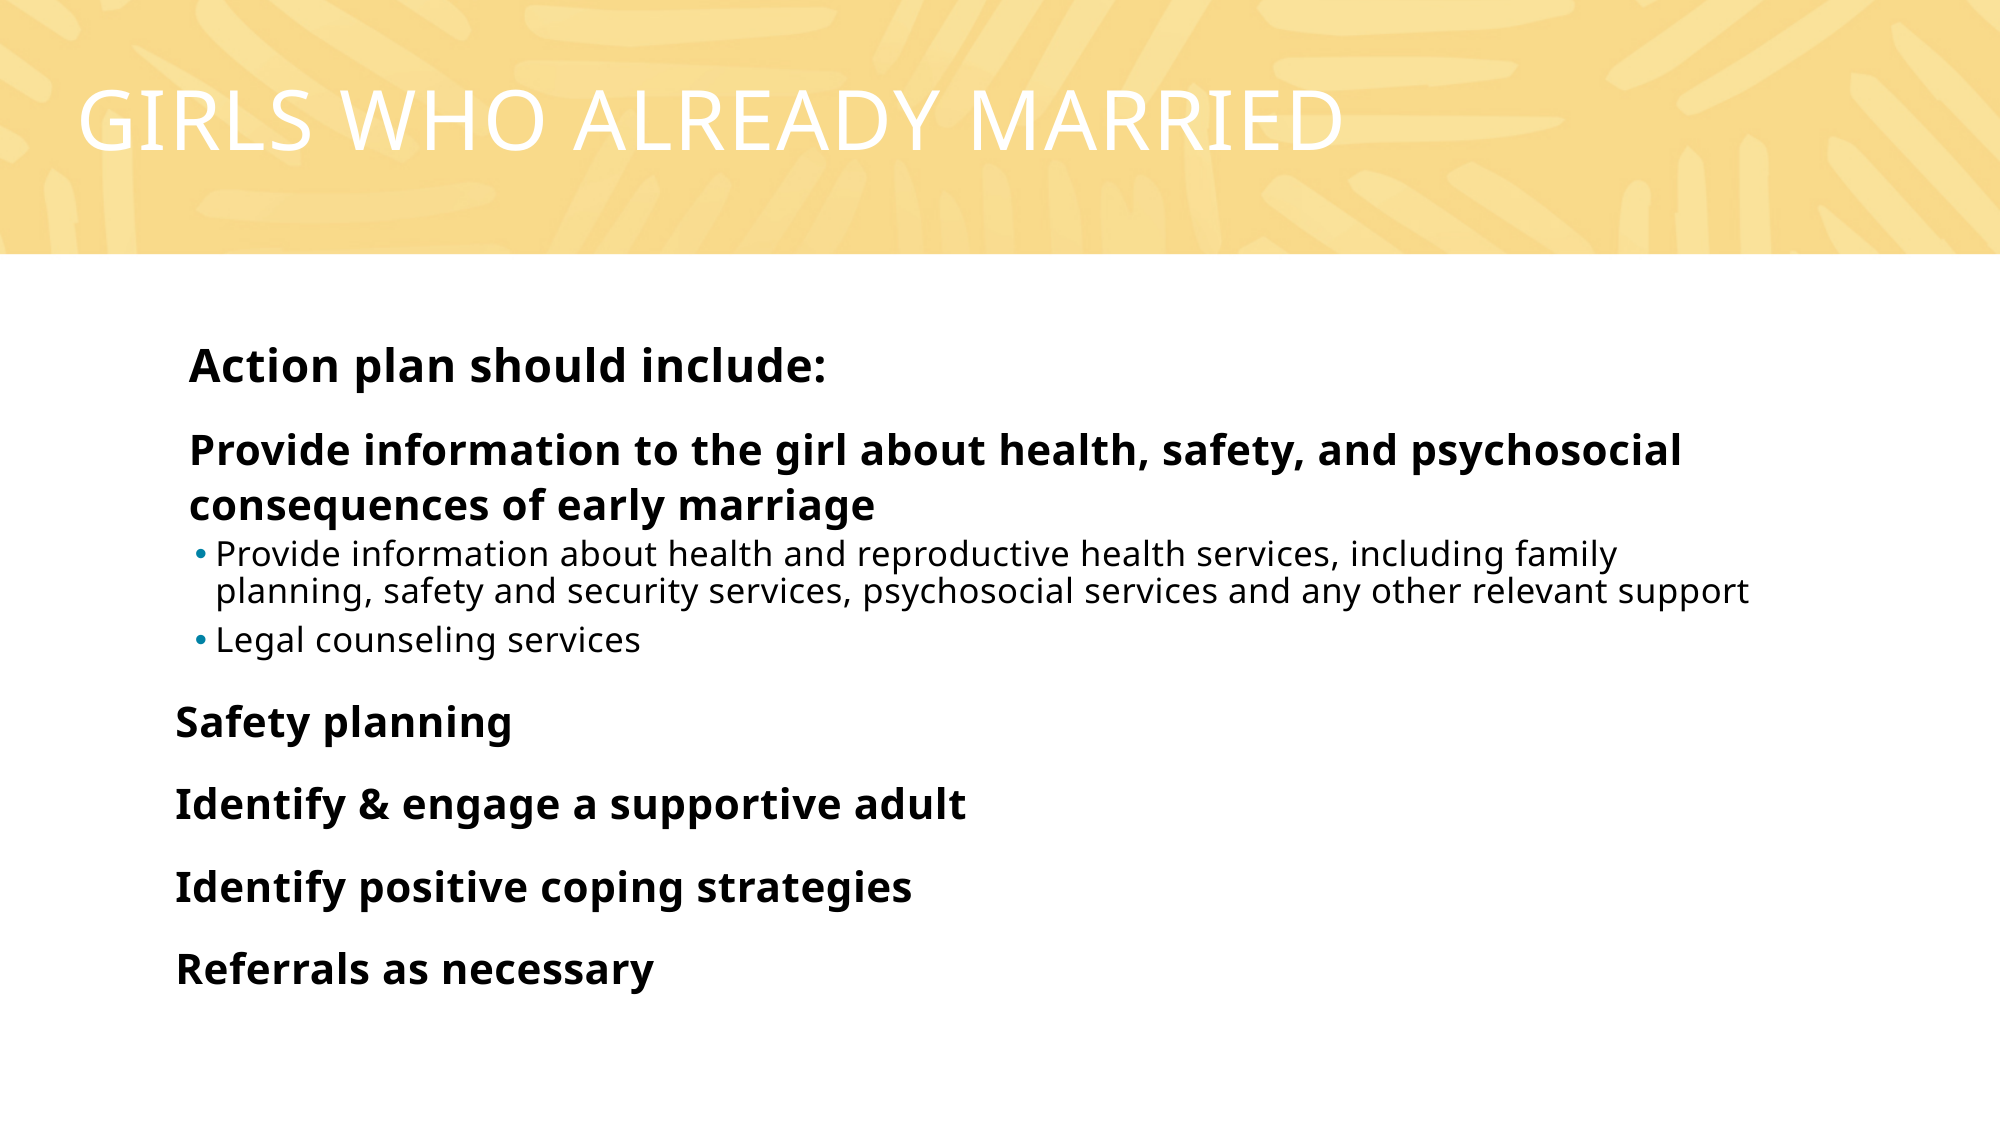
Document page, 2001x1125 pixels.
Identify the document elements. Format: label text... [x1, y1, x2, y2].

picture [0, 0, 2000, 1125]
list Action plan should include: Provide information to the girl about health, safety, and psychosocial consequences of early marriage Provide information about health and reproductive health services, including family planning, safety and security services, psychosocial services and any other relevant support Legal counseling services Safety planning Identify & engage a supportive adult Identify positive coping strategies Referrals as necessary [167, 323, 1763, 1036]
title Girls WHO already married [61, 33, 1938, 220]
